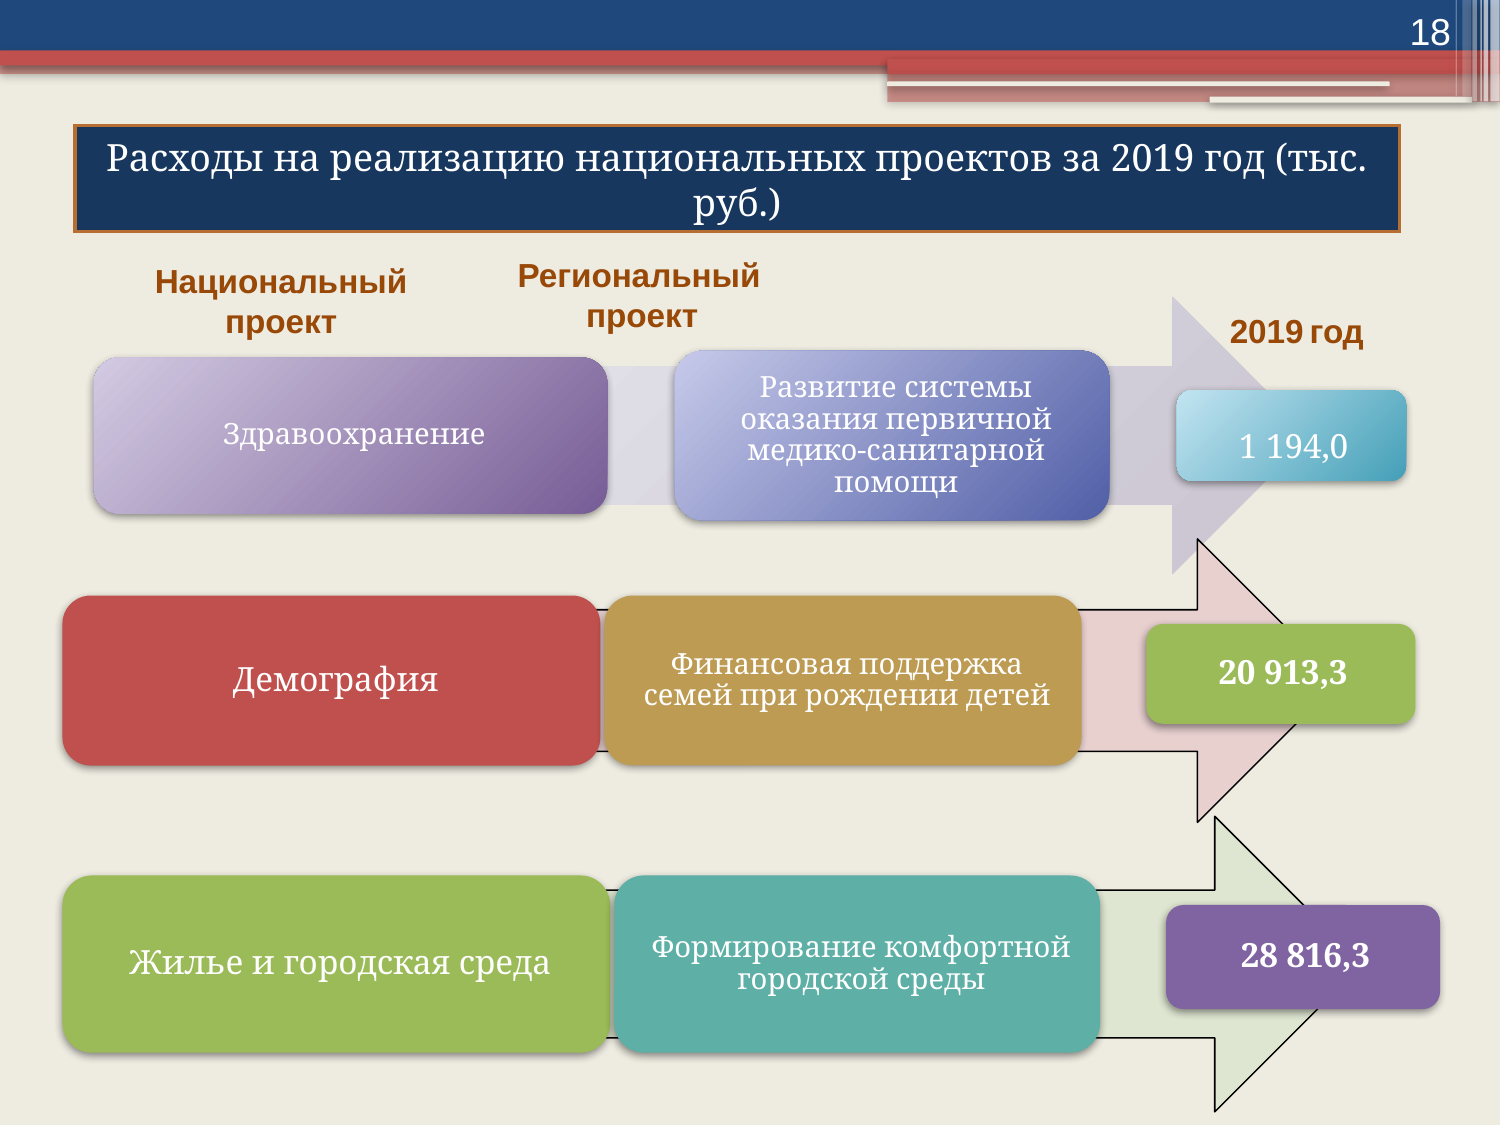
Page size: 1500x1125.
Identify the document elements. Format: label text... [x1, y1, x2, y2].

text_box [62, 816, 1463, 1113]
text_box Региональный проект [466, 246, 813, 293]
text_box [62, 538, 1438, 814]
text_box Национальный проект [135, 252, 427, 293]
title Расходы на реализацию национальных проектов за 2019 год (тыс. руб.) [73, 124, 1401, 233]
slide_number 18 [1340, 0, 1466, 61]
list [74, 296, 1426, 535]
